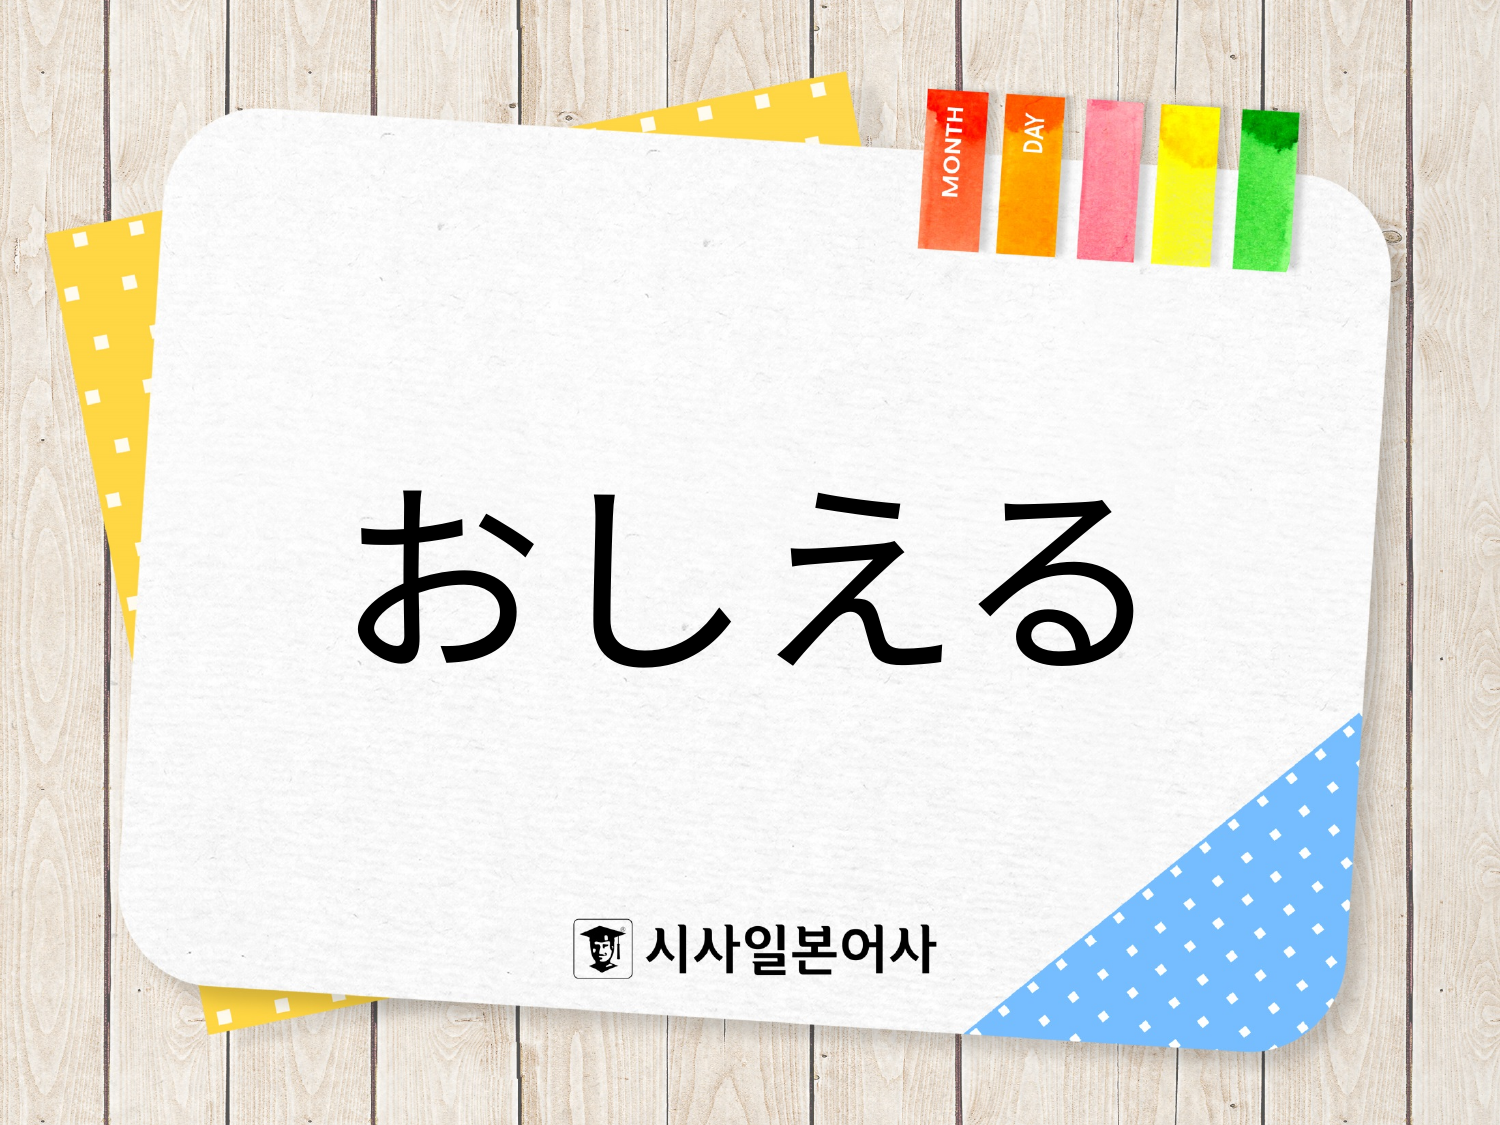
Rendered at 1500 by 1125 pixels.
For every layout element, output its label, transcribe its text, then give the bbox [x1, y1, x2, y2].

title おしえる [75, 338, 1425, 811]
picture [0, 0, 1500, 1125]
